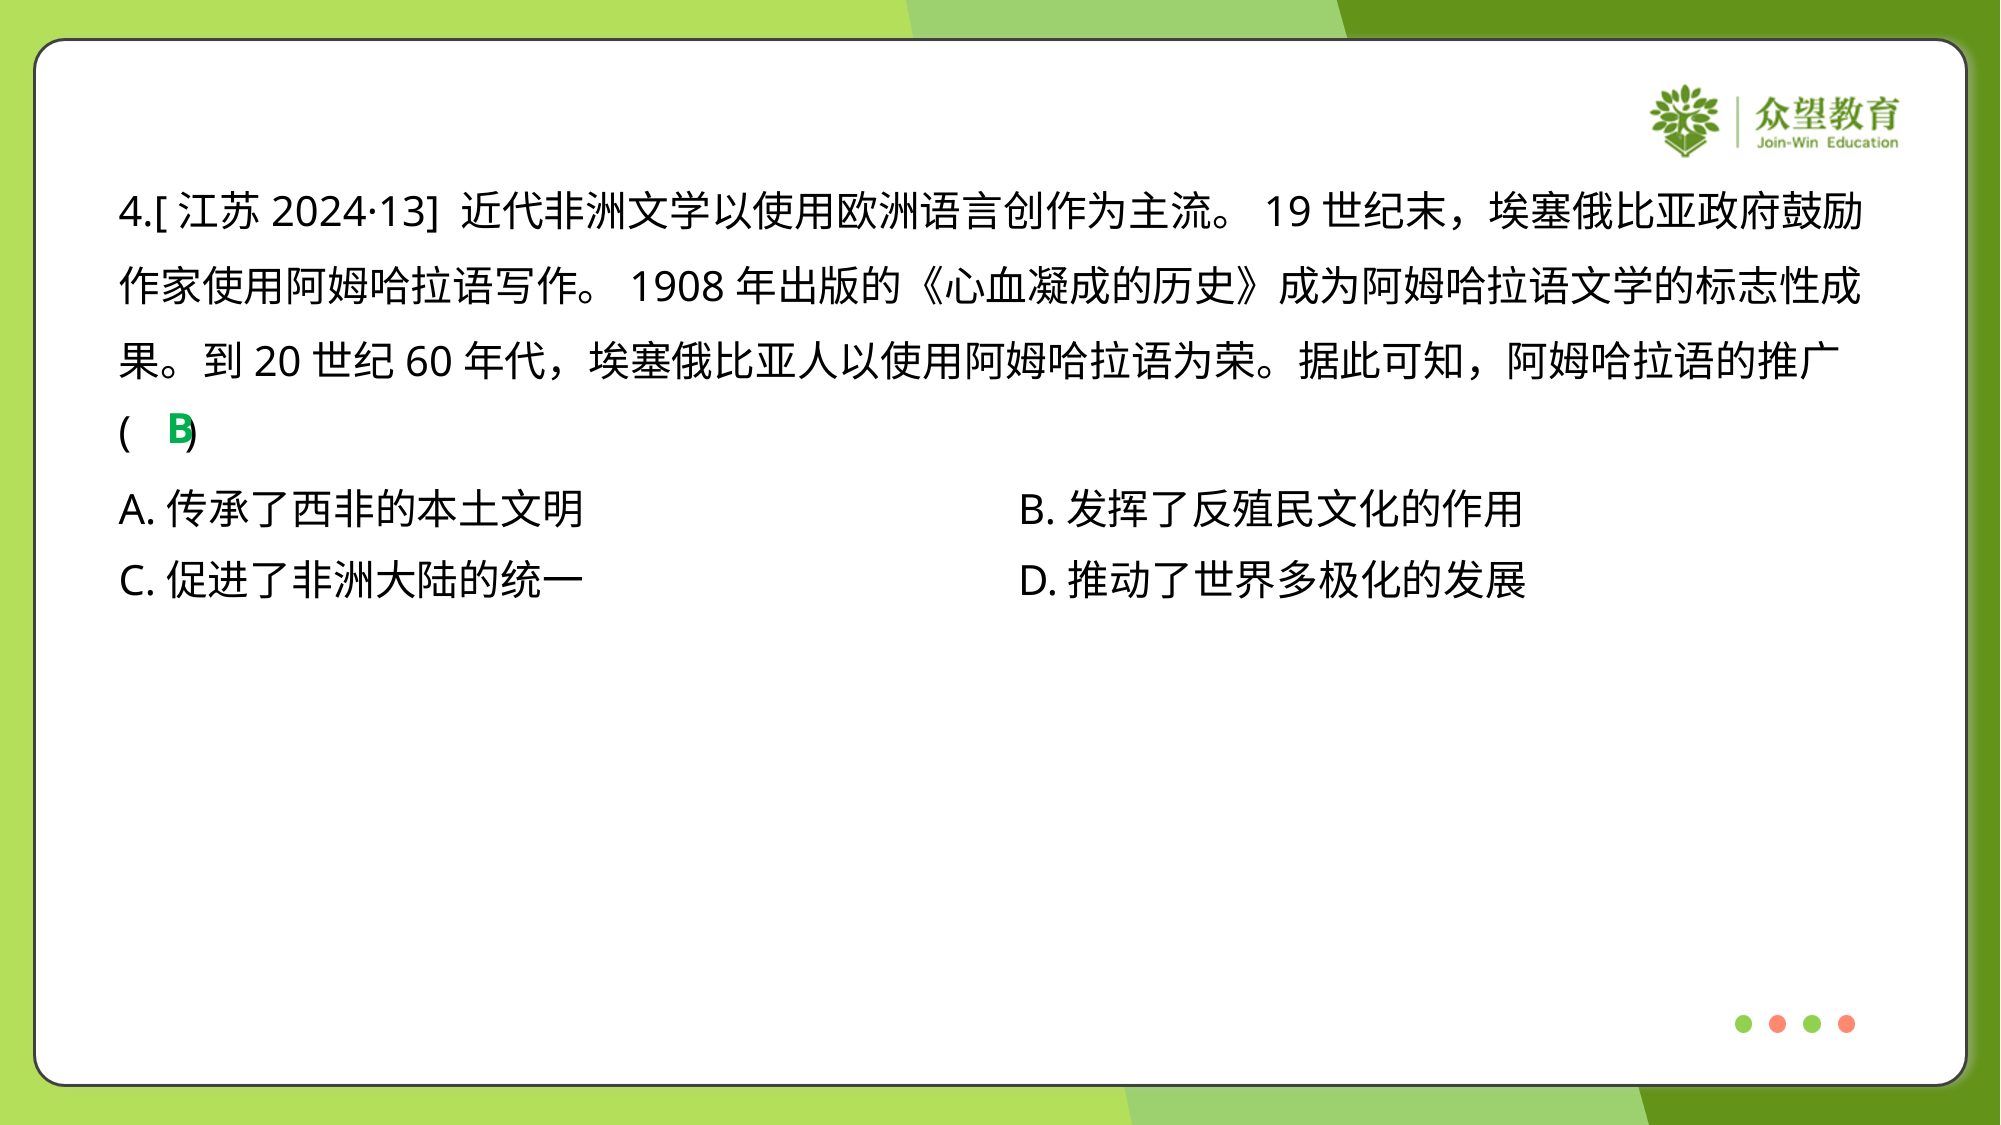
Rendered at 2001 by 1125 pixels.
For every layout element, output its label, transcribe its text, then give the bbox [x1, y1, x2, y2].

text_box A.传承了西非的本土文明 B.发挥了反殖民文化的作用 C.促进了非洲大陆的统一 D.推动了世界多极化的发展 [118, 457, 1883, 597]
text_box 4.[江苏2024·13] 近代非洲文学以使用欧洲语言创作为主流。19世纪末，埃塞俄比亚政府鼓励 作家使用阿姆哈拉语写作。1908年出版的《心血凝成的历史》成为阿姆哈拉语文学的标志性成 果。到20世纪60年代，埃塞俄比亚人以使用阿姆哈拉语为荣。据此可知，阿姆哈拉语的推广 ( ) [118, 159, 1883, 448]
picture [0, 0, 2000, 1125]
text_box B [151, 381, 210, 446]
